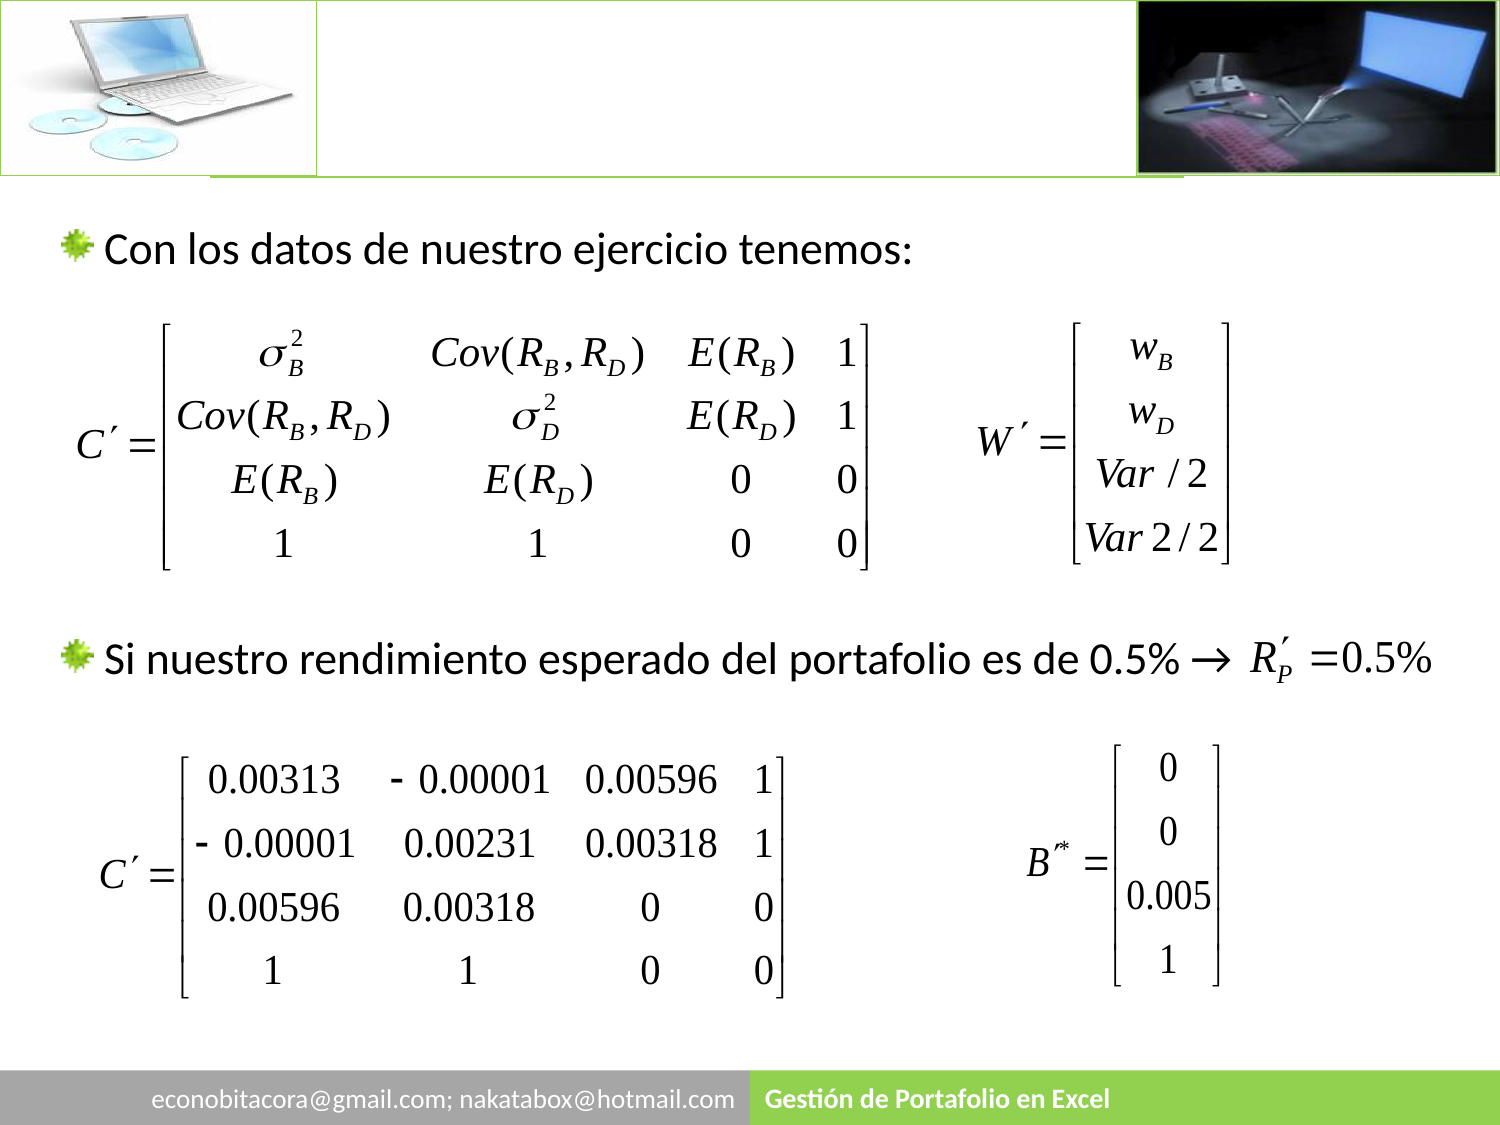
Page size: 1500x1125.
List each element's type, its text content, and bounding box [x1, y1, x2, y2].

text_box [93, 749, 797, 1006]
picture [1136, 0, 1500, 177]
picture [61, 639, 94, 673]
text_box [972, 316, 1245, 573]
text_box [70, 316, 885, 580]
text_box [1019, 737, 1235, 995]
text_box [1241, 626, 1440, 692]
text_box econobitacora@gmail.com; nakatabox@hotmail.com [0, 1070, 749, 1125]
picture [61, 229, 94, 262]
text_box Gestión de Portafolio en Excel [749, 1070, 1500, 1125]
text_box Con los datos de nuestro ejercicio tenemos: [46, 210, 1430, 293]
text_box Si nuestro rendimiento esperado del portafolio es de 0.5% → [46, 621, 1395, 704]
picture [0, 0, 317, 177]
text_box [318, 0, 1134, 178]
